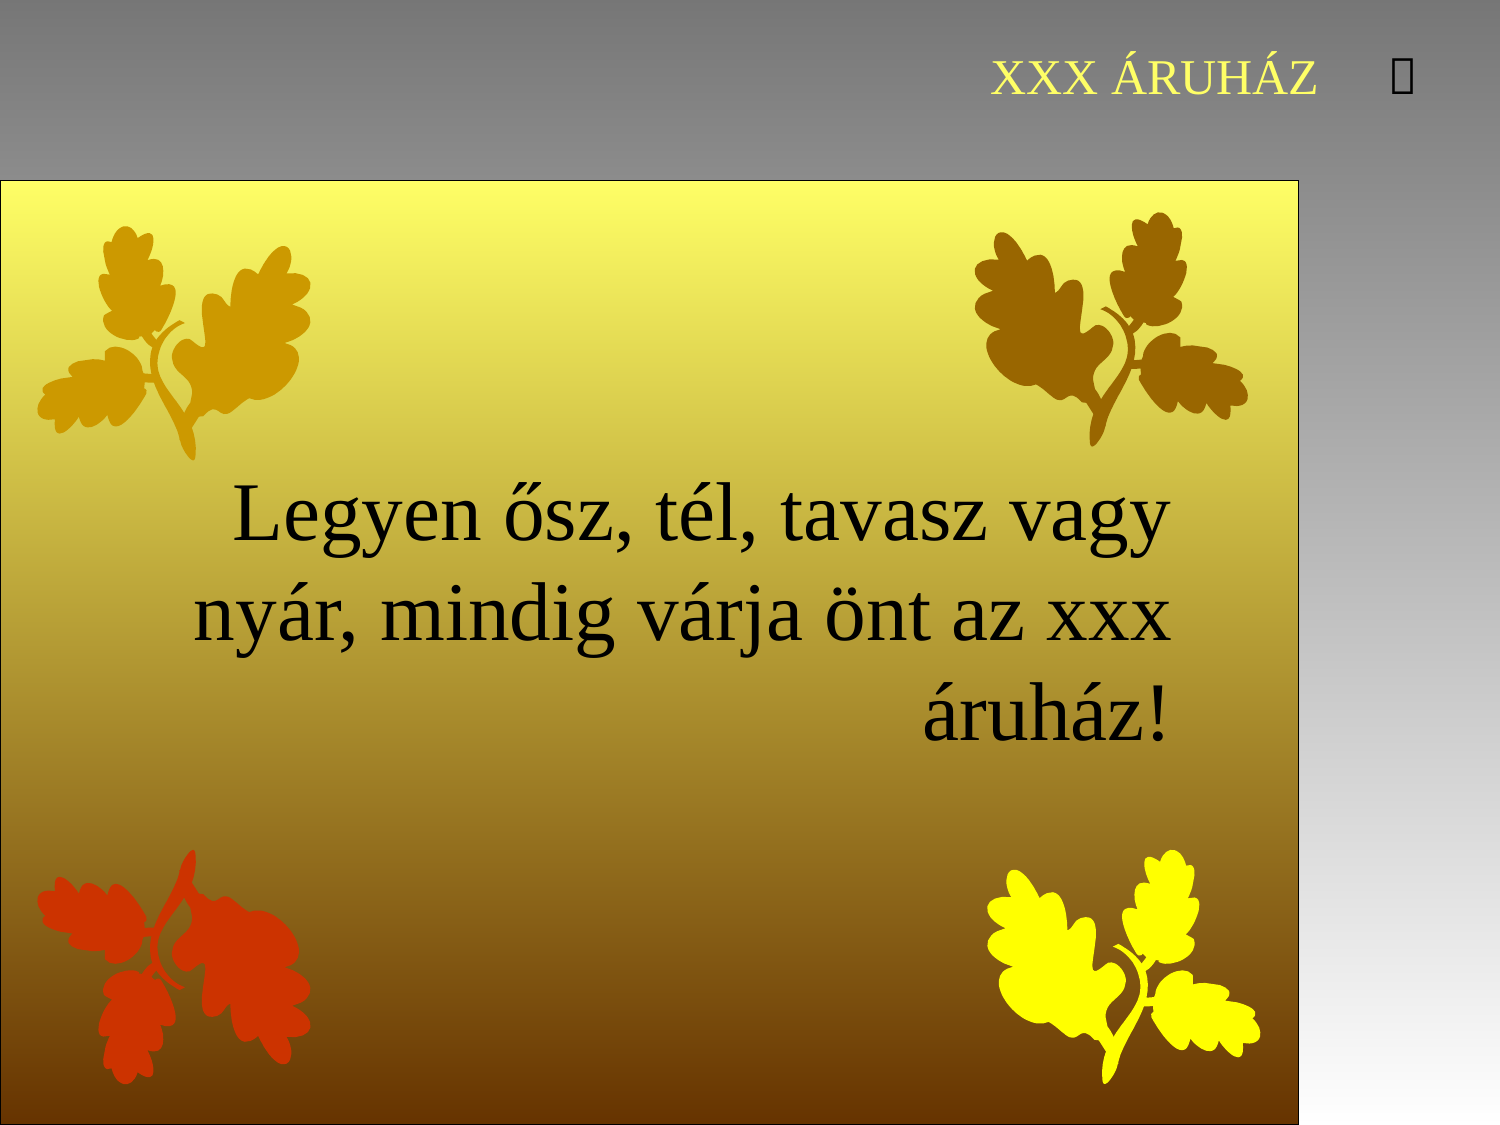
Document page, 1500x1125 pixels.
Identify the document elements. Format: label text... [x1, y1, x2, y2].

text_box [974, 212, 1249, 447]
text_box Legyen ősz, tél, tavasz vagy nyár, mindig várja önt az xxx áruház! [99, 450, 1188, 765]
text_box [987, 849, 1261, 1085]
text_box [37, 849, 311, 1085]
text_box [37, 225, 311, 461]
